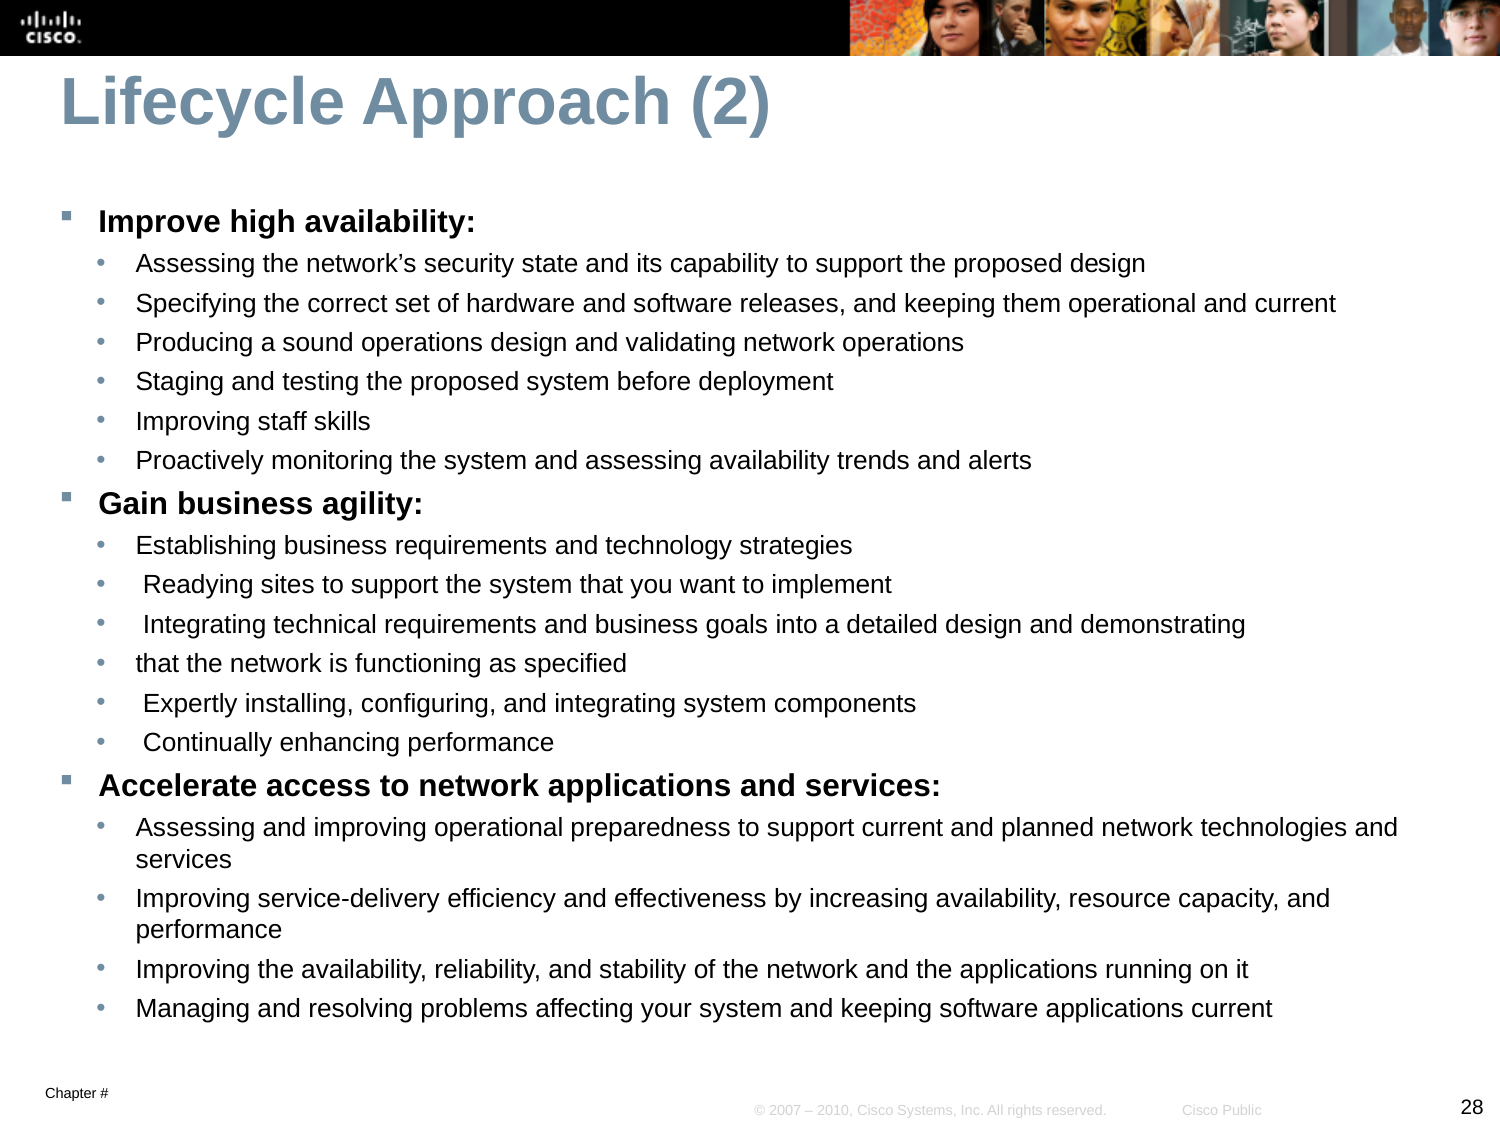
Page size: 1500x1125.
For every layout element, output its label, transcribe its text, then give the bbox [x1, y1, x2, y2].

picture [0, 0, 1500, 56]
title Lifecycle Approach (2) [45, 59, 1444, 182]
list Improve high availability: Assessing the network’s security state and its capability to support the proposed de­sign Specifying the correct set of hardware and software releases, and keeping them opera­tional and current Producing a sound operations design and validating network operations Staging and testing the proposed system before deployment Improving staff skills Proactively monitoring the system and assessing availability trends and alerts Gain business agility: Establishing business requirements and technology strategies Readying sites to support the system that you want to implement Integrating technical requirements and business goals into a detailed design and demonstrating that the network is functioning as specified Expertly installing, configuring, and integrating system components Continually enhancing performance Accelerate access to network applications and services: Assessing and improving operational preparedness to support current and planned network technologies and services Improving service-delivery efficiency and effectiveness by increasing availability, resource capacity, and performance Improving the availability, reliability, and stability of the network and the applications running on it Managing and resolving problems affecting your system and keeping software applications current [45, 193, 1444, 1037]
